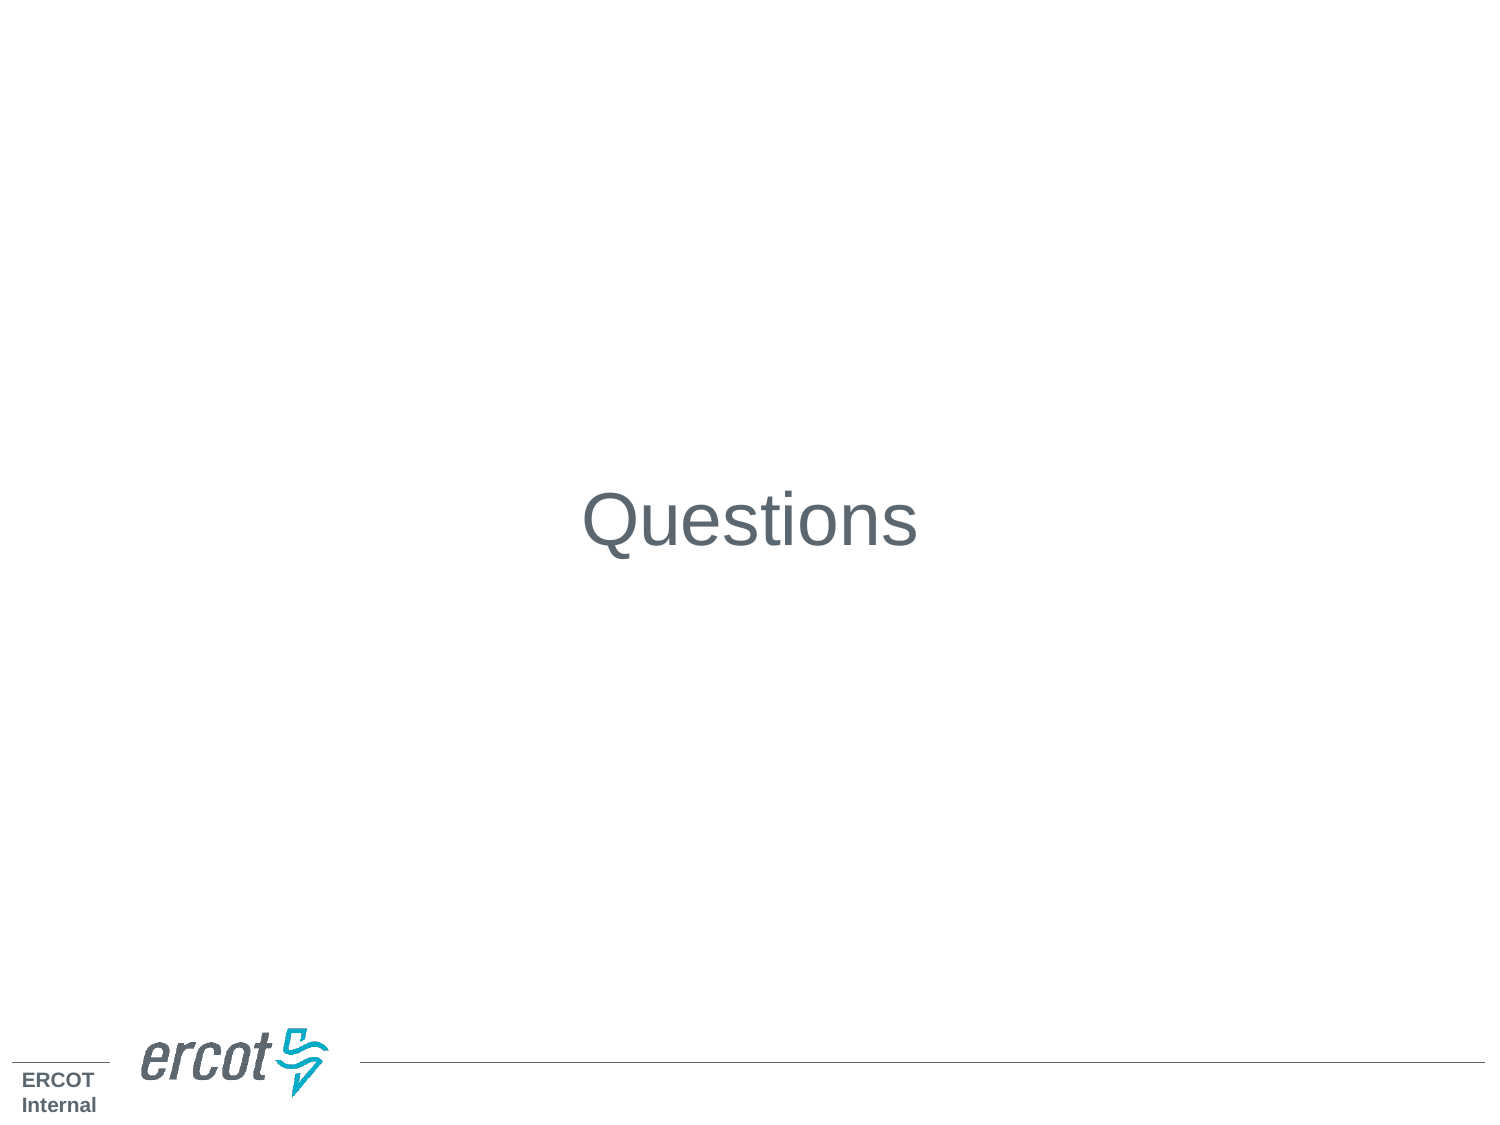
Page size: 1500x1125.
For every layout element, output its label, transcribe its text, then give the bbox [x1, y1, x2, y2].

title Questions [112, 462, 1388, 591]
picture [137, 1024, 332, 1100]
